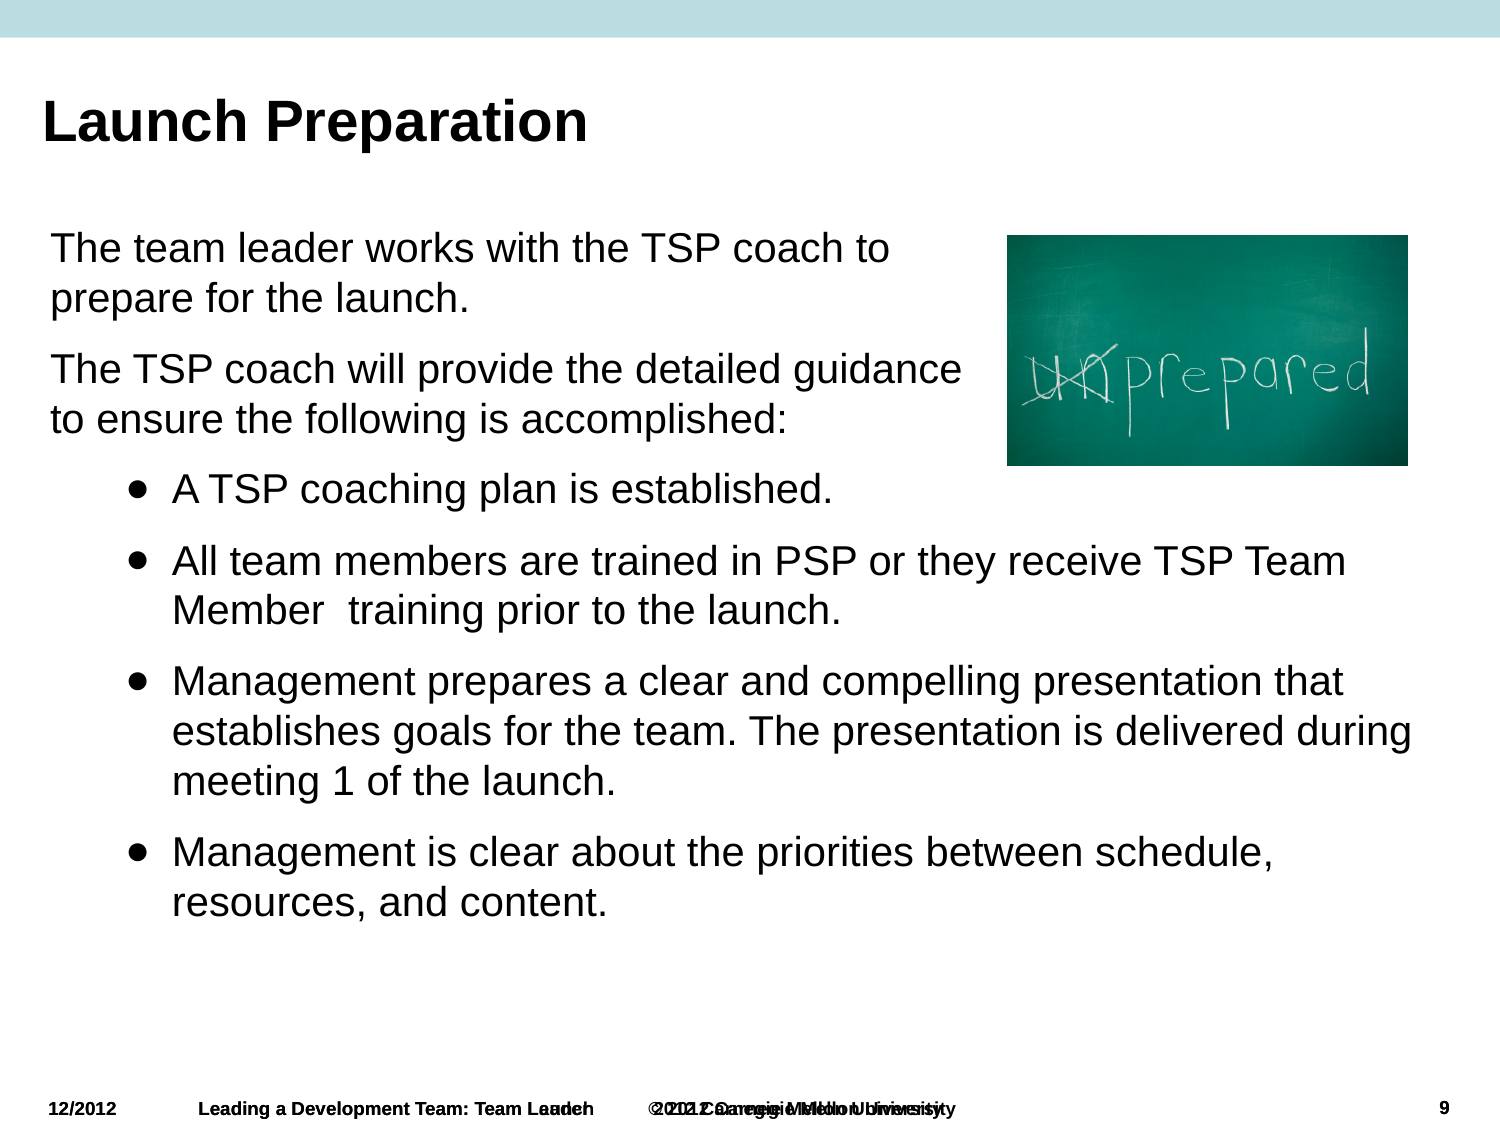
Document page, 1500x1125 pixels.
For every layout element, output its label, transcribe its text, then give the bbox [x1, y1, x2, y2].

list The team leader works with the TSP coach to prepare for the launch. The TSP coach will provide the detailed guidance to ensure the following is accomplished: A TSP coaching plan is established. All team members are trained in PSP or they receive TSP Team Member training prior to the launch. Management prepares a clear and compelling presentation that establishes goals for the team. The presentation is delivered during meeting 1 of the launch. Management is clear about the priorities between schedule, resources, and content. [50, 220, 1437, 984]
picture [1007, 235, 1409, 467]
title Launch Preparation [42, 96, 1438, 153]
